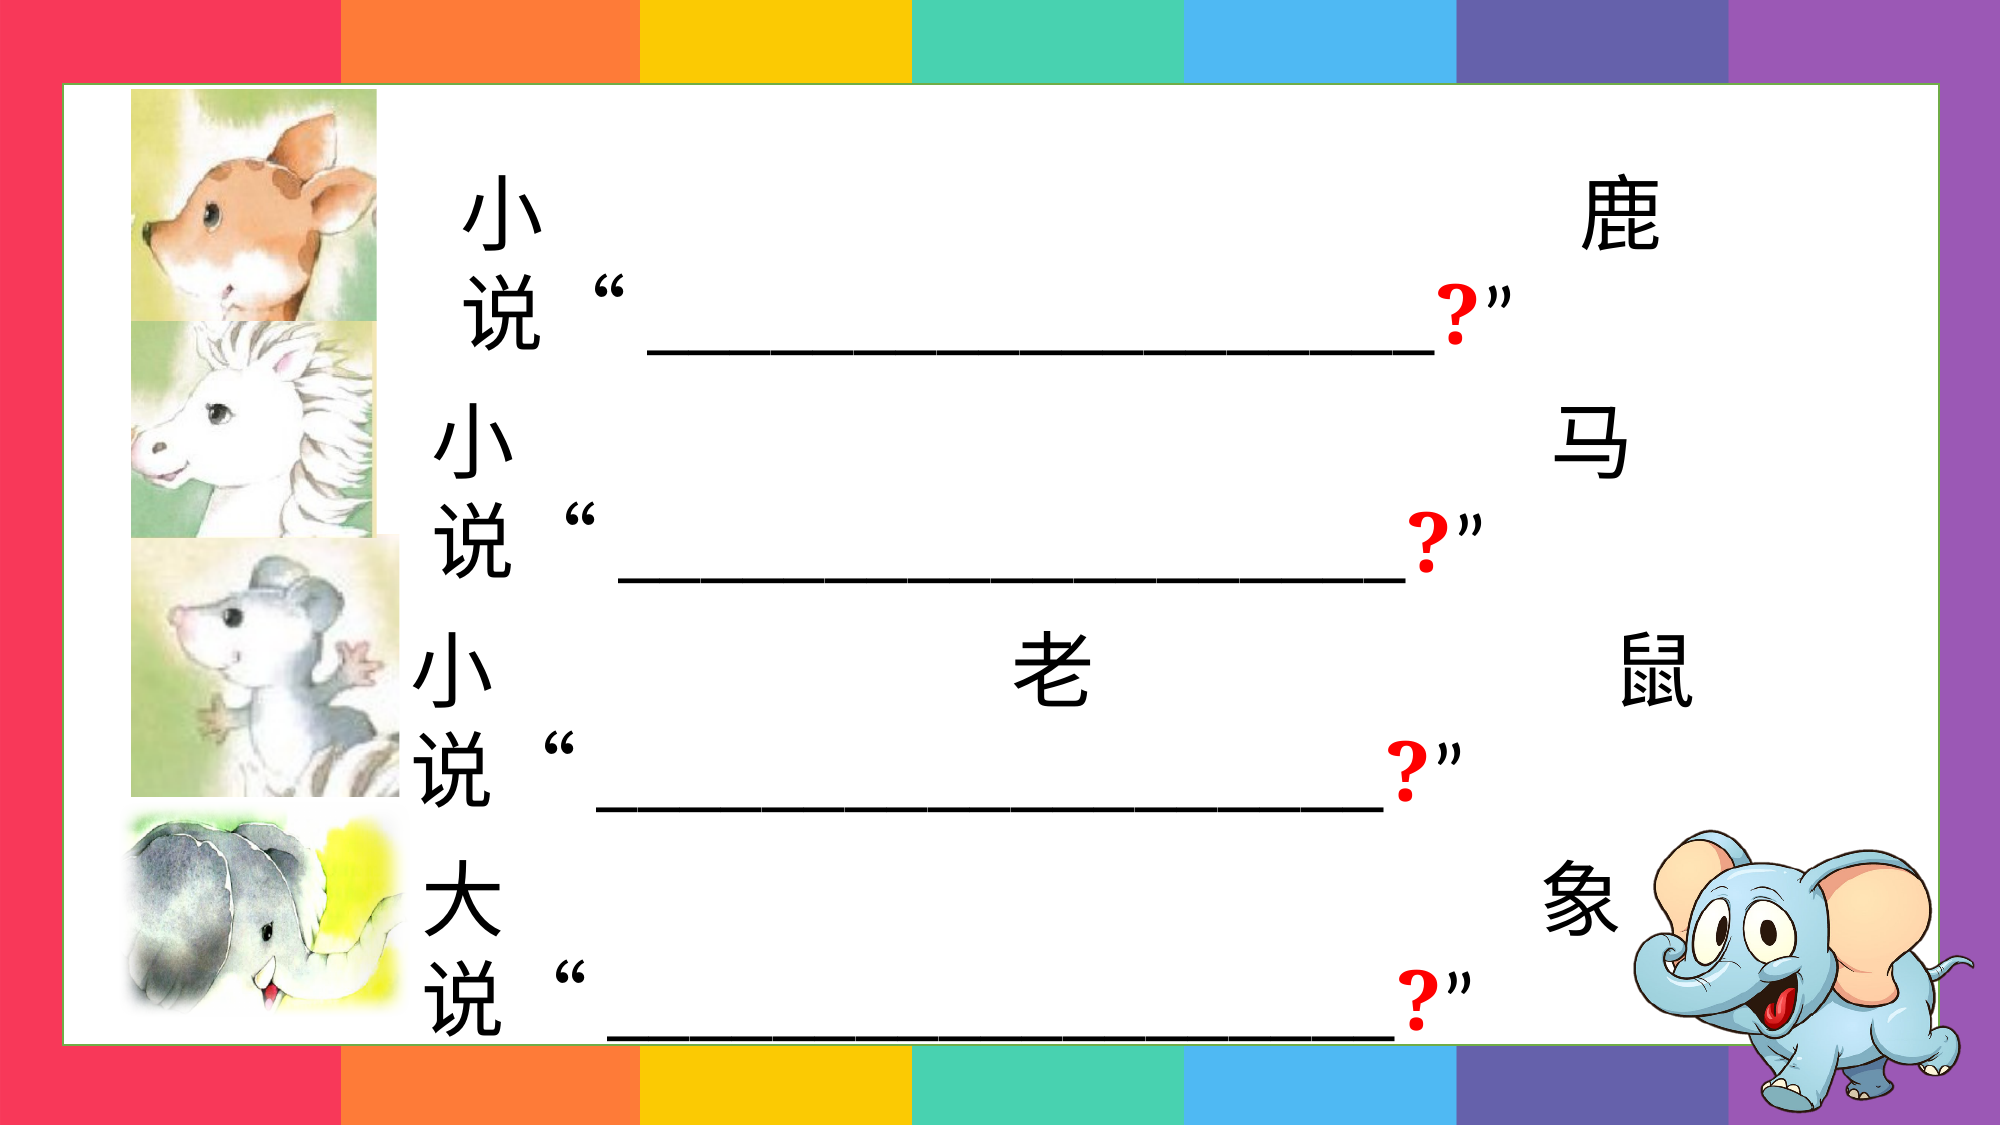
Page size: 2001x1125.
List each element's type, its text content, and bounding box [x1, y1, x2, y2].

text_box 小马说“___________________?” [417, 382, 1649, 497]
text_box 小鹿说“___________________?” [445, 153, 1678, 269]
text_box 小老鼠说“___________________?” [400, 610, 1711, 726]
picture [0, 0, 2001, 1125]
text_box 大象说“___________________?” [411, 839, 1638, 955]
